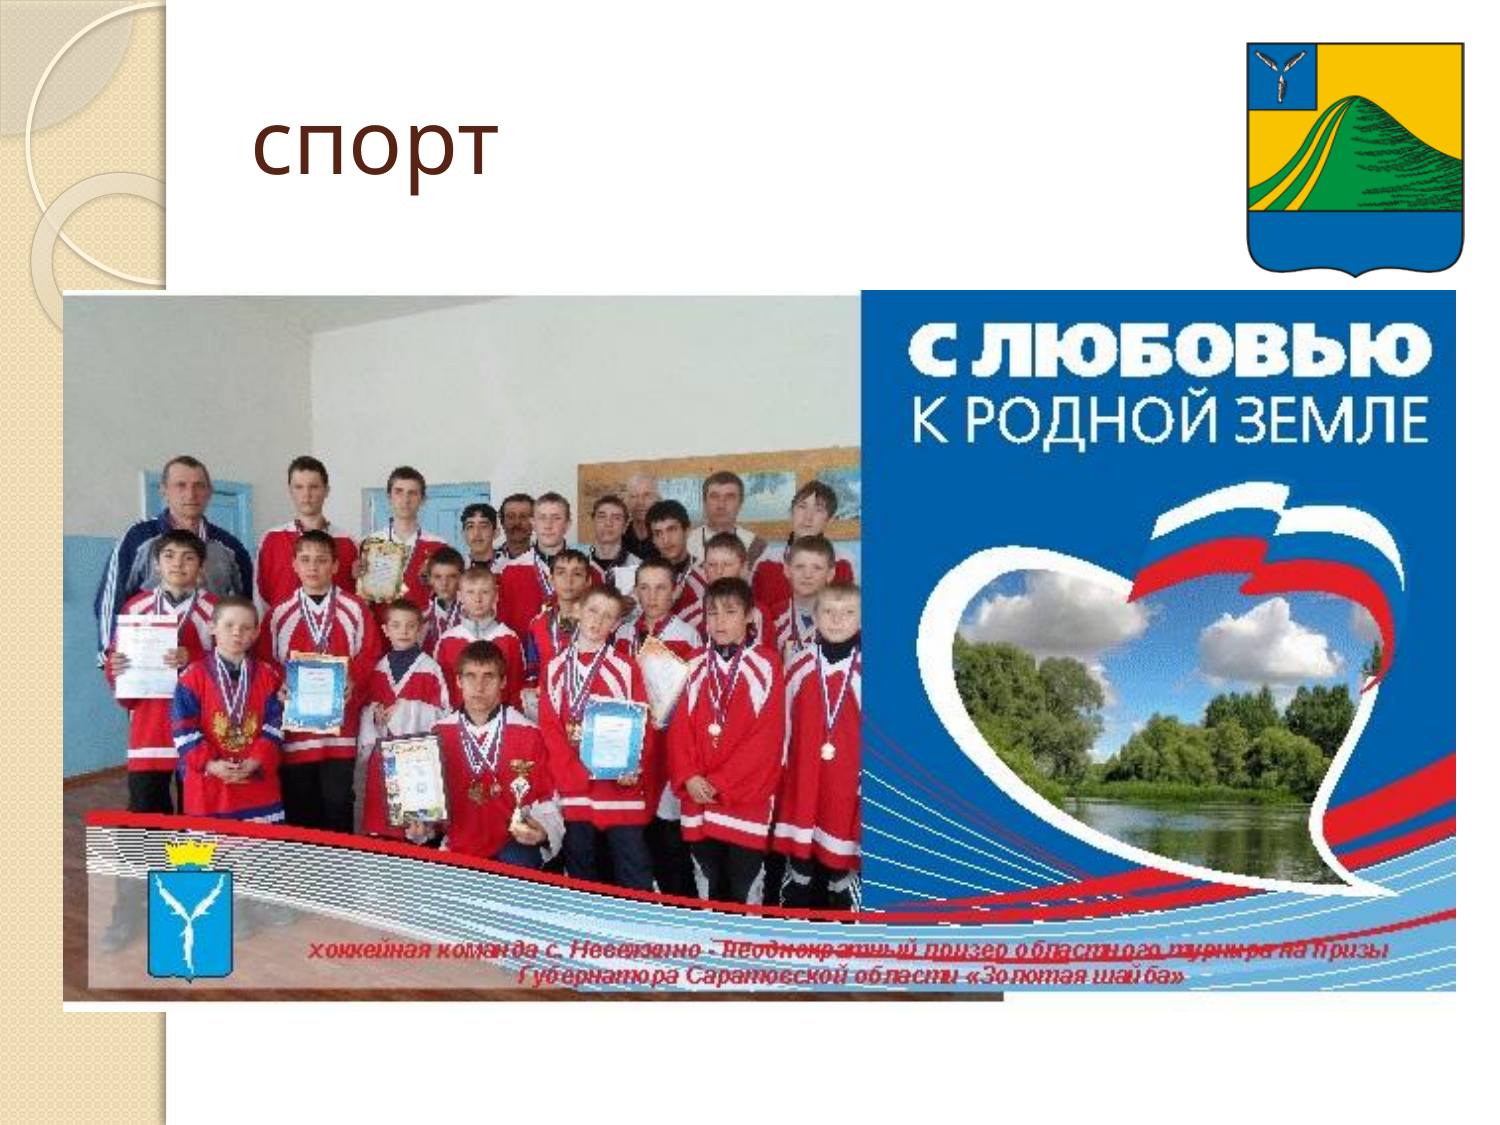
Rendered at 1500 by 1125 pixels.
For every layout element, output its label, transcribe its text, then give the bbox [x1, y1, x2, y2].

title спорт [235, 45, 1239, 233]
picture [1245, 42, 1465, 280]
picture [63, 290, 1456, 1012]
